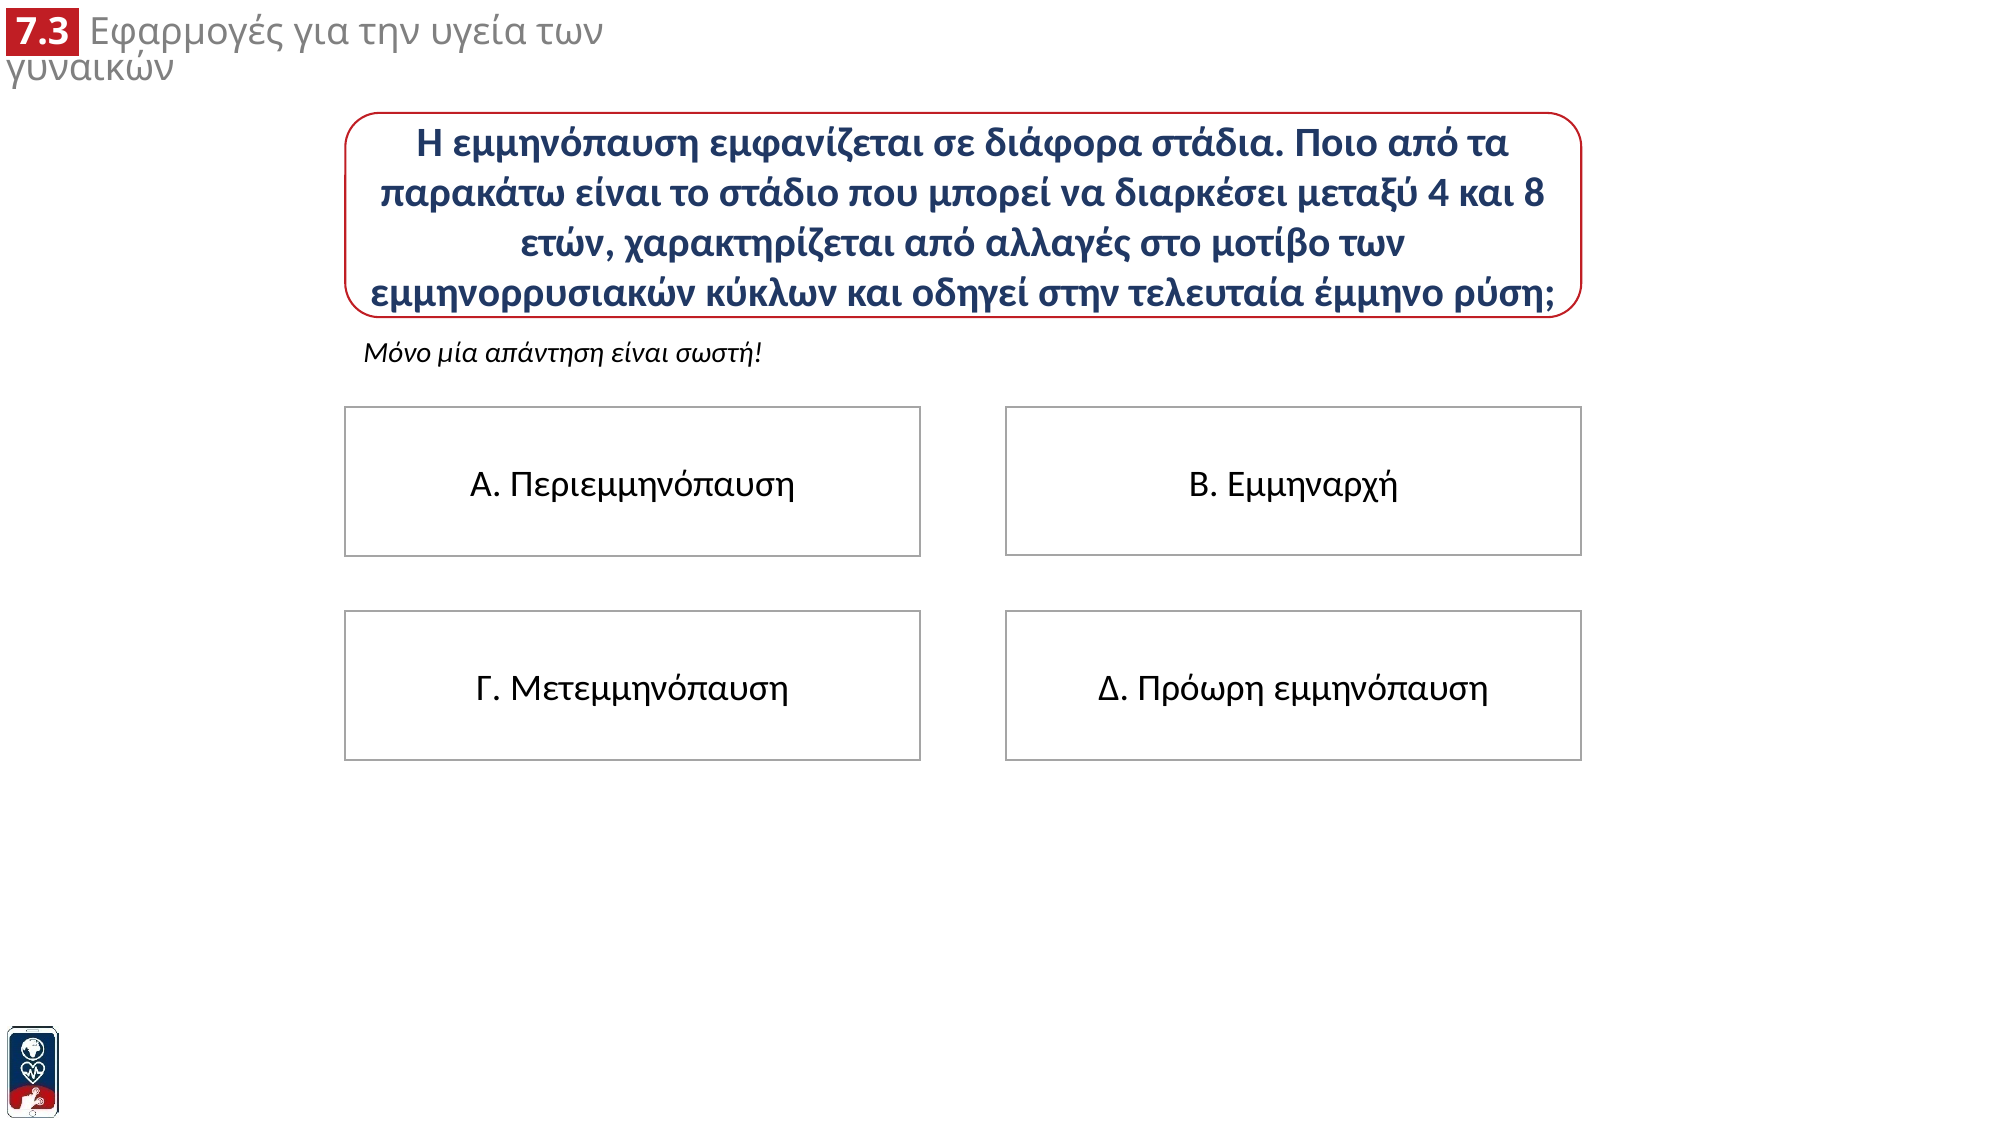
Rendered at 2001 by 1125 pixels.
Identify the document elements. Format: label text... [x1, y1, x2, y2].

text_box Γ. Μετεμμηνόπαυση [344, 610, 921, 761]
text_box Β. Εμμηναρχή [1005, 406, 1582, 556]
text_box Μόνο μία απάντηση είναι σωστή! [348, 325, 779, 376]
picture [7, 1026, 59, 1118]
text_box Η εμμηνόπαυση εμφανίζεται σε διάφορα στάδια. Ποιο από τα παρακάτω είναι το στάδιο που μπορεί να διαρκέσει μεταξύ 4 και 8 ετών, χαρακτηρίζεται από αλλαγές στο μοτίβο των εμμηνορρυσιακών κύκλων και οδηγεί στην τελευταία έμμηνο ρύση; [344, 111, 1583, 319]
text_box Α. Περιεμμηνόπαυση [344, 406, 921, 557]
text_box Δ. Πρόωρη εμμηνόπαυση [1005, 610, 1582, 761]
